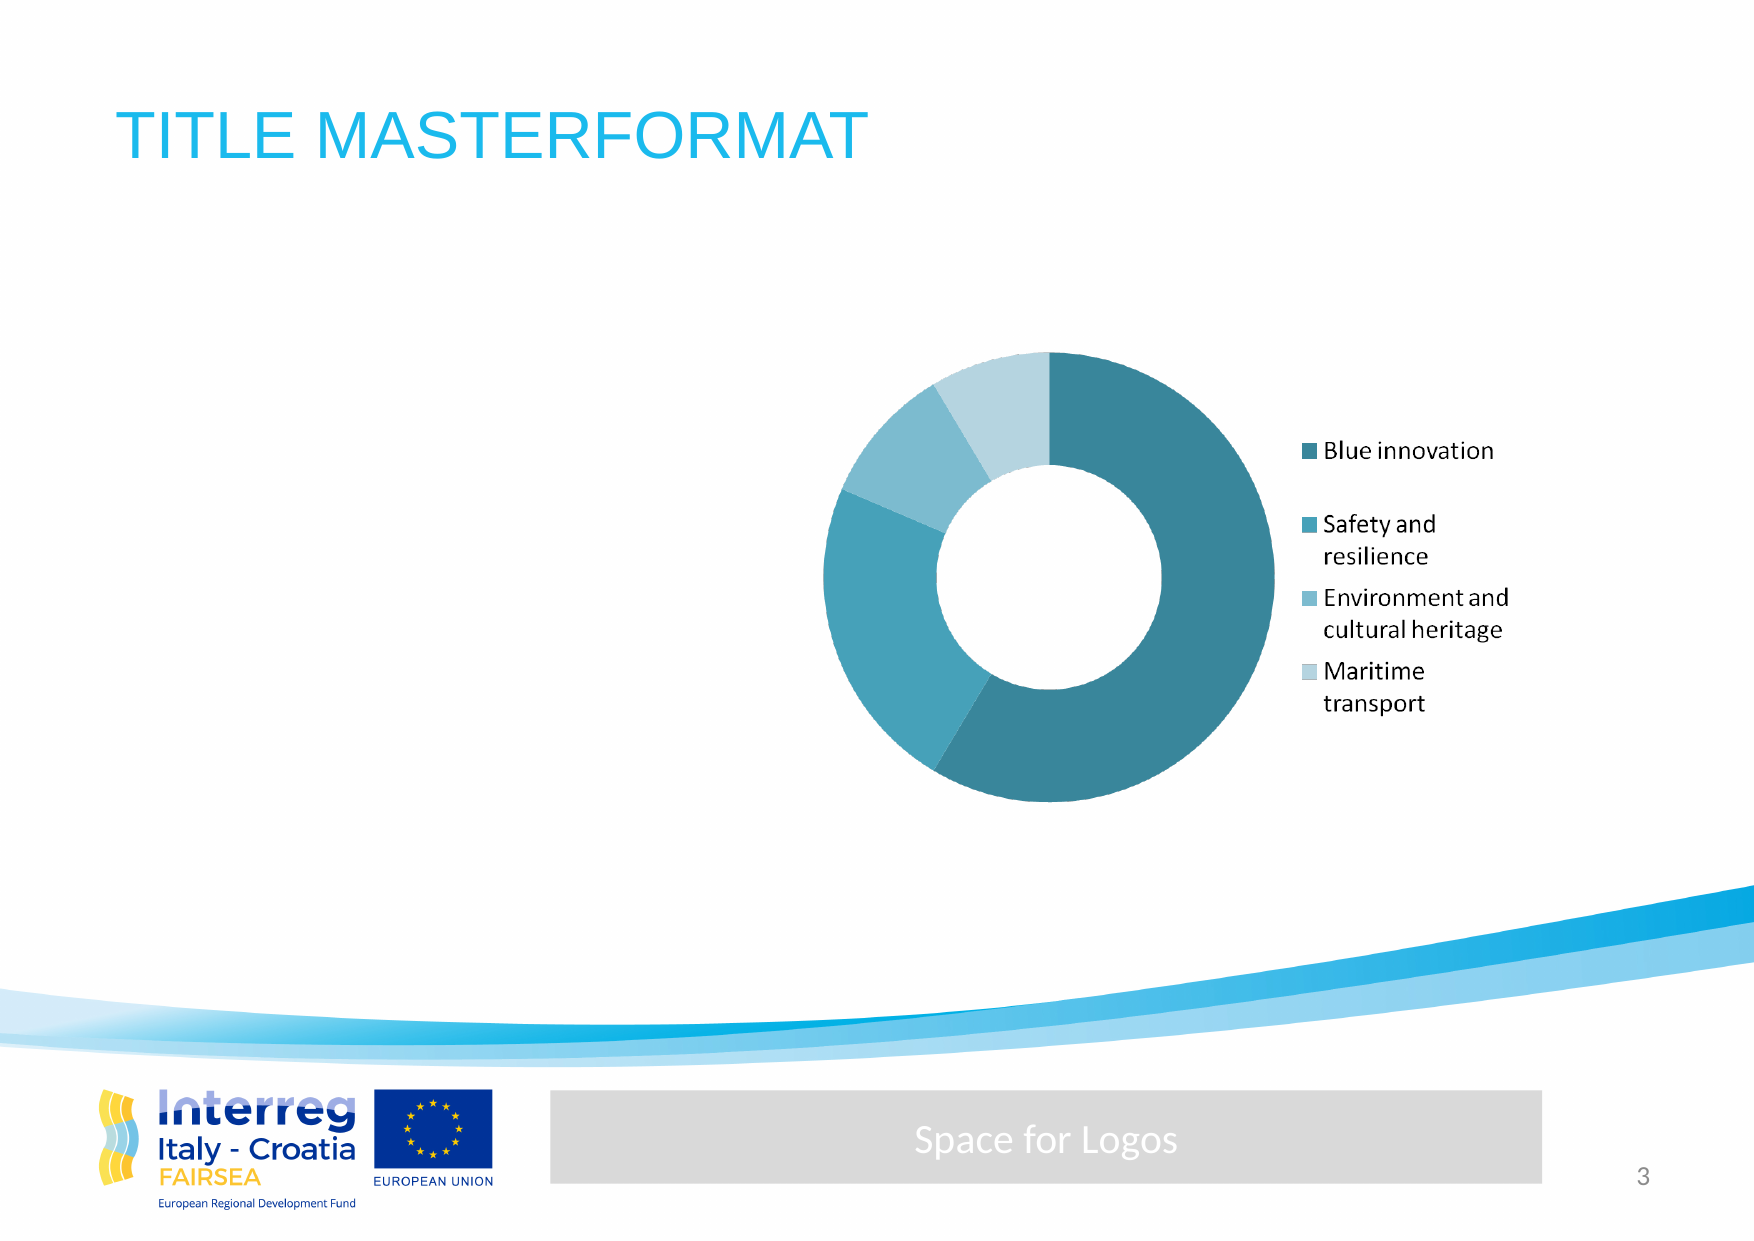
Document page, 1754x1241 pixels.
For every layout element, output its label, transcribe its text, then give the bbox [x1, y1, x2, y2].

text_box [801, 315, 1530, 839]
picture [0, 0, 1754, 1241]
text_box TITLE MASTERFORMAT [97, 83, 1656, 181]
text_box Space for Logos [549, 1089, 1543, 1185]
slide_number 3 [1607, 1141, 1666, 1208]
